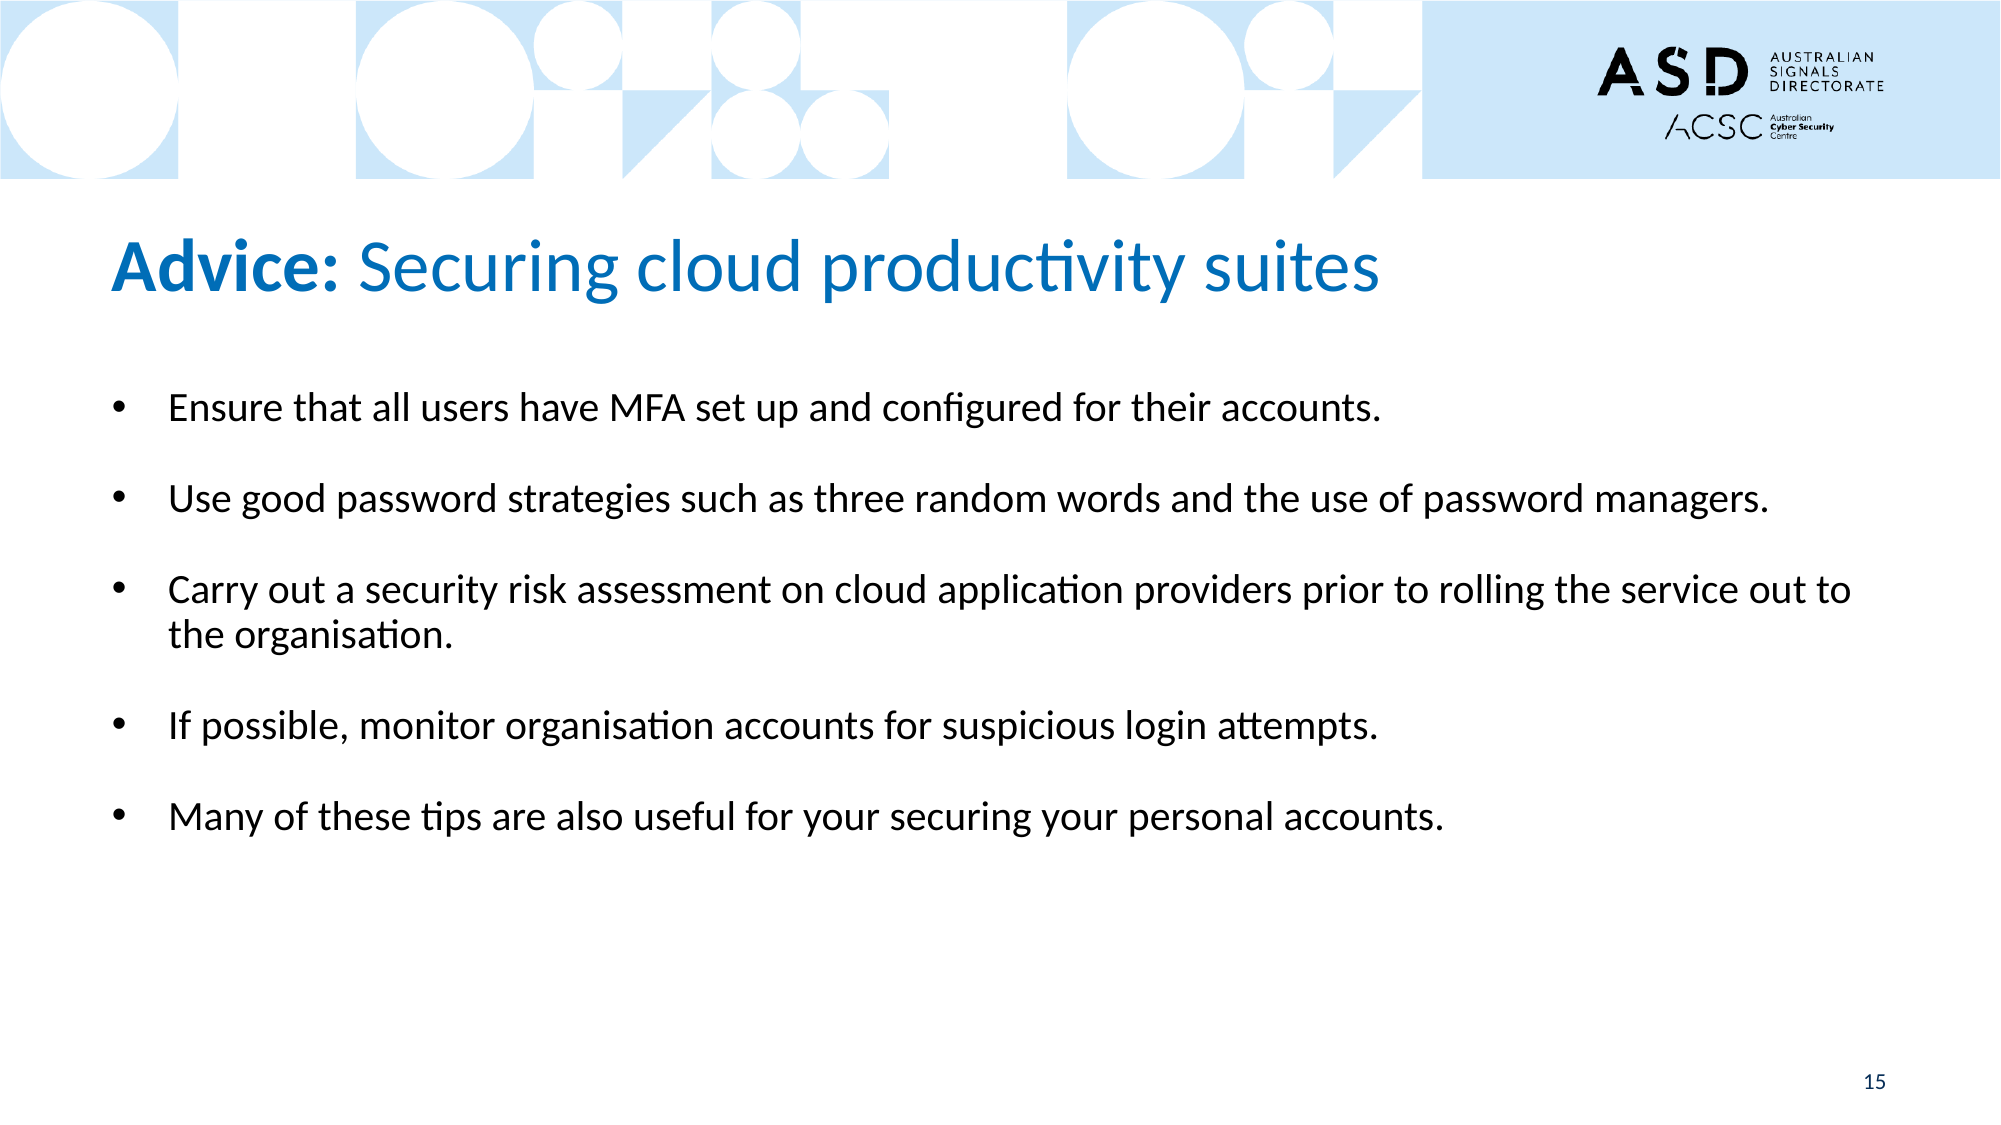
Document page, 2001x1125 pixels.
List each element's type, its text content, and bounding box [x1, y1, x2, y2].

list Ensure that all users have MFA set up and configured for their accounts. Use good password strategies such as three random words and the use of password managers. Carry out a security risk assessment on cloud application providers prior to rolling the service out to the organisation. If possible, monitor organisation accounts for suspicious login attempts. Many of these tips are also useful for your securing your personal accounts. [96, 378, 1902, 1007]
picture [0, 0, 2001, 179]
slide_number 15 [1799, 1050, 1902, 1111]
title Advice: Securing cloud productivity suites [96, 207, 1902, 328]
